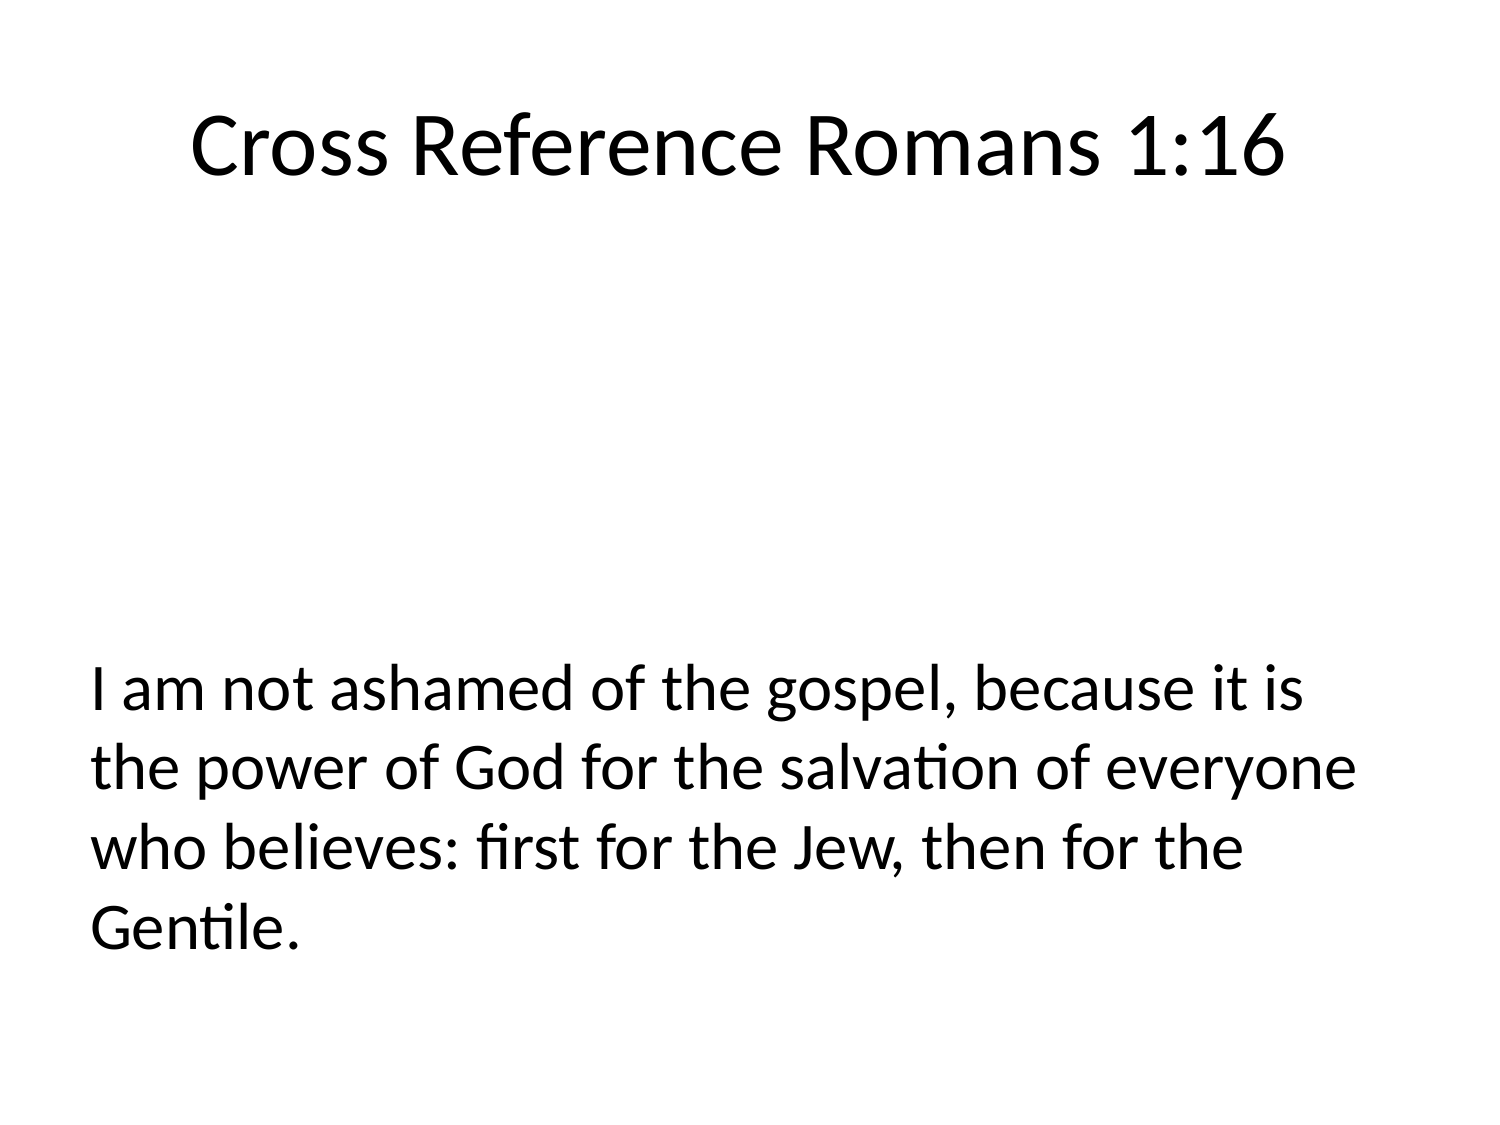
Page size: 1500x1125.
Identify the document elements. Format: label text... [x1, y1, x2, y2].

title Cross Reference Romans 1:16 [75, 45, 1425, 233]
list I am not ashamed of the gospel, because it is the power of God for the salvation of everyone who believes: first for the Jew, then for the Gentile. [75, 262, 1425, 1005]
